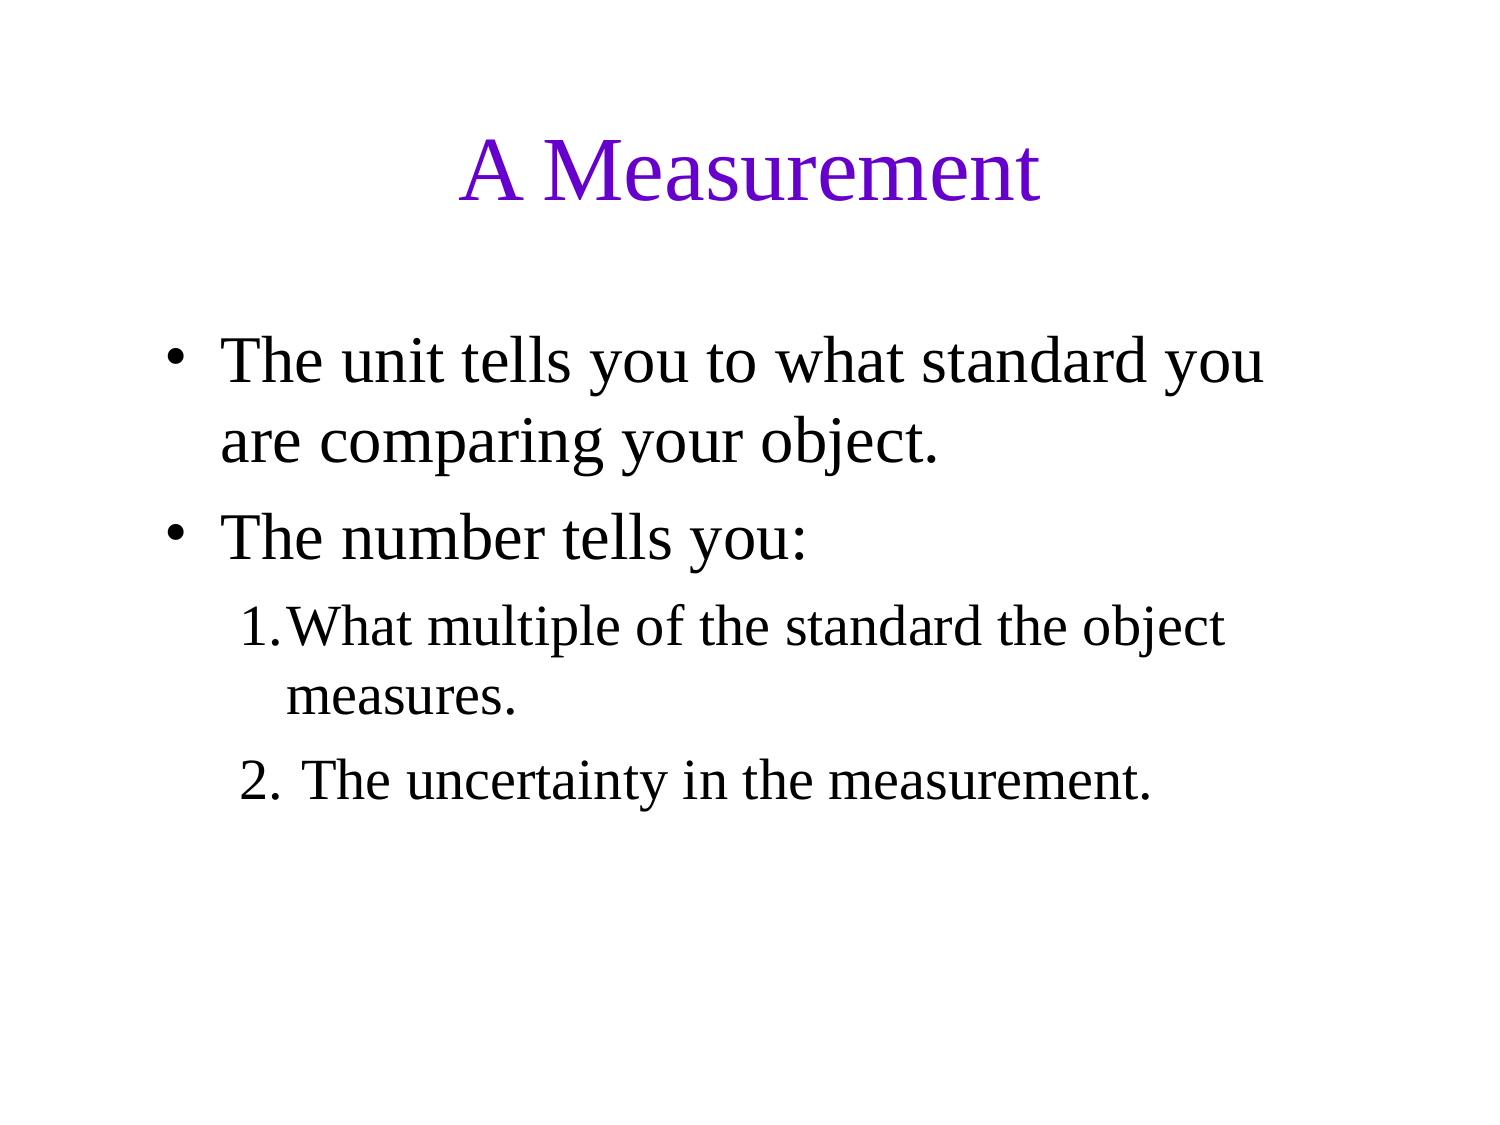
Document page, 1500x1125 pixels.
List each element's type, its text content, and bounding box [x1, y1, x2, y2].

text_box A Measurement [112, 70, 1388, 258]
text_box The unit tells you to what standard you are comparing your object. The number tells you: What multiple of the standard the object measures. The uncertainty in the measurement. [149, 307, 1350, 908]
